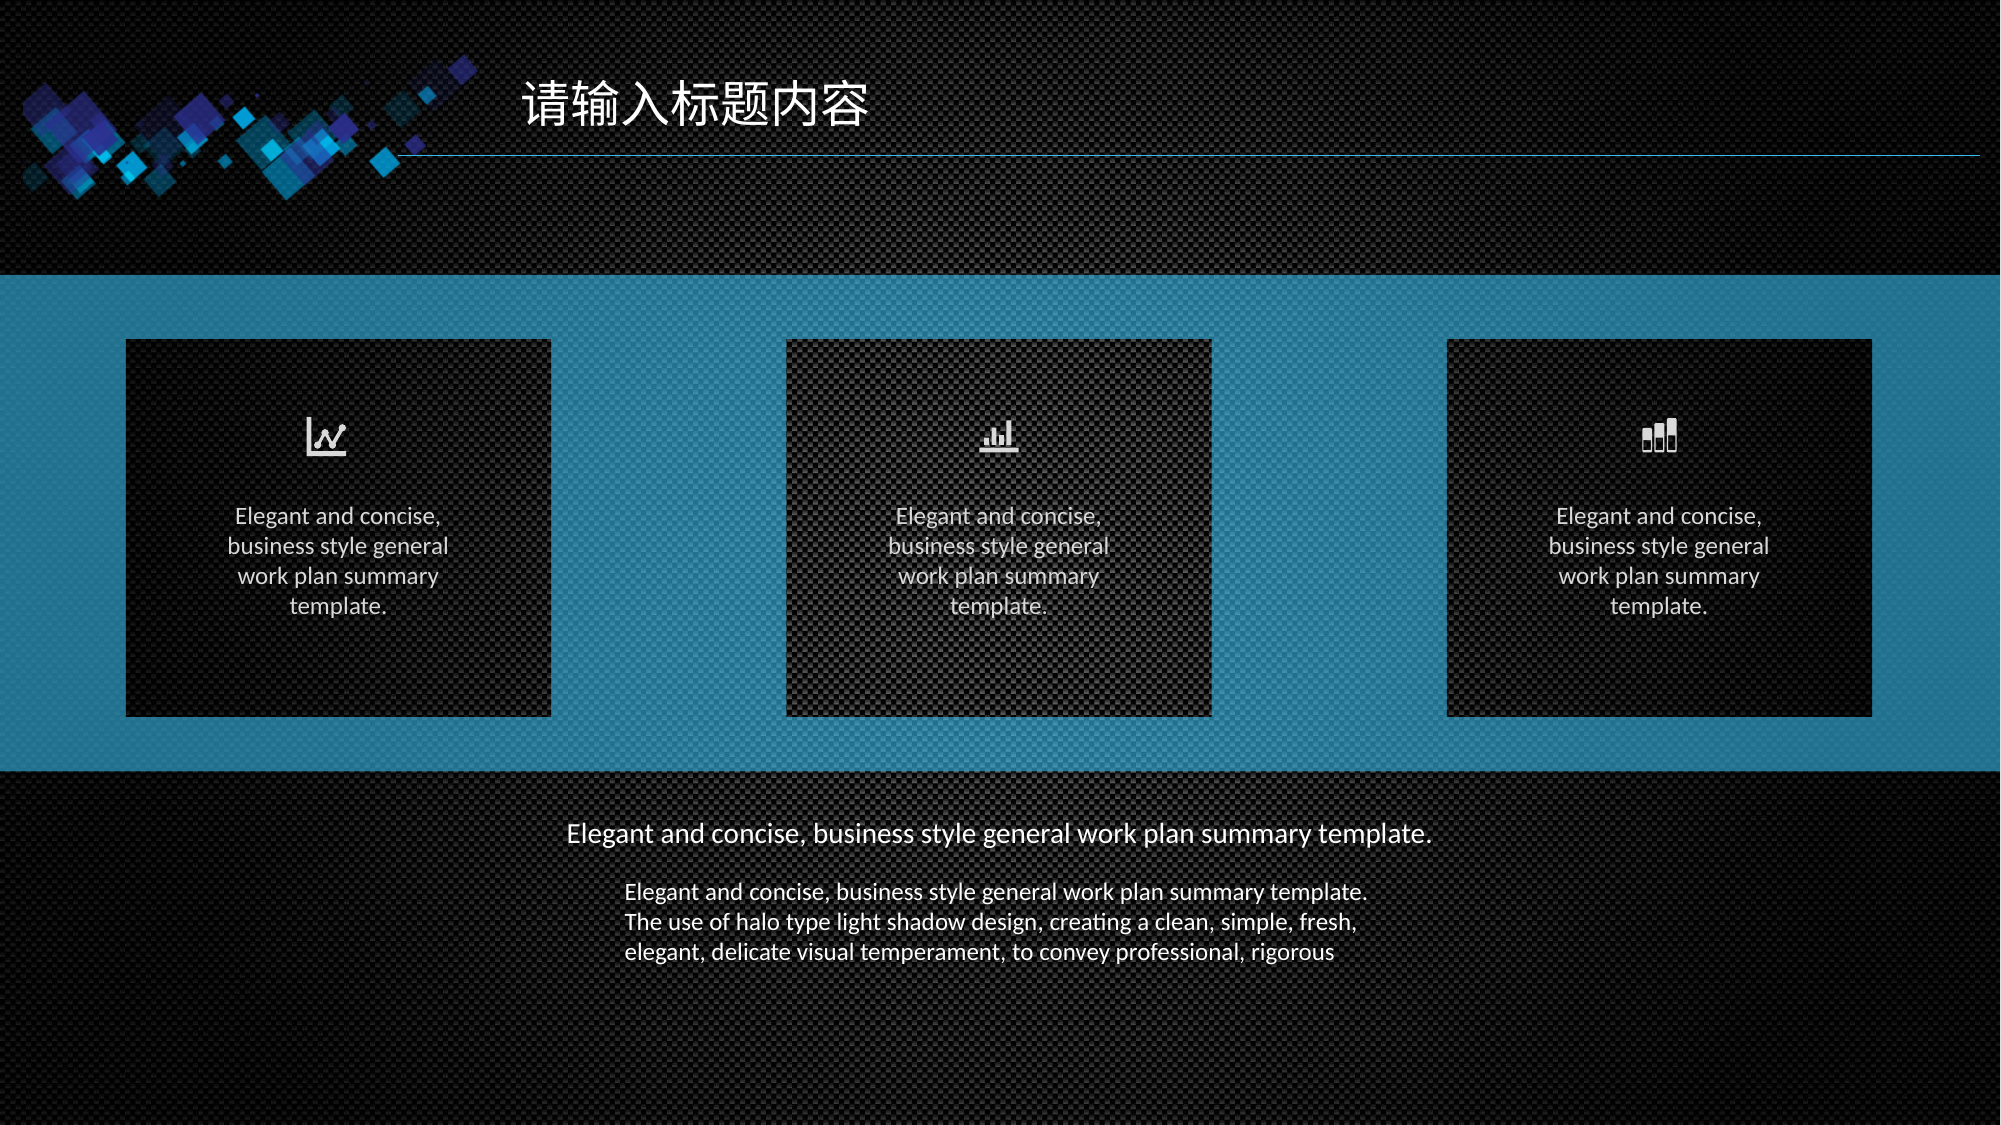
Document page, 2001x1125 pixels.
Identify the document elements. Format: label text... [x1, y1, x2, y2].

text_box [984, 437, 990, 445]
text_box [1006, 420, 1012, 445]
text_box Elegant and concise, business style general work plan summary template. [1529, 492, 1790, 627]
text_box [785, 338, 1213, 717]
text_box [306, 416, 347, 457]
picture [0, 0, 2001, 1125]
text_box Elegant and concise, business style general work plan summary template. [208, 492, 469, 627]
text_box [1446, 338, 1873, 717]
text_box [1654, 423, 1665, 453]
text_box [999, 435, 1004, 445]
text_box [1666, 418, 1677, 453]
text_box [0, 274, 2000, 772]
text_box Elegant and concise, business style general work plan summary template. [528, 807, 1472, 857]
text_box [979, 447, 1019, 453]
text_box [23, 48, 1981, 209]
text_box [1642, 427, 1653, 453]
text_box [991, 427, 997, 445]
text_box Elegant and concise, business style general work plan summary template. The use of halo type light shadow design, creating a clean, simple, fresh, elegant, delicate visual temperament, to convey professional, rigorous [609, 867, 1390, 973]
text_box [125, 338, 552, 717]
text_box Elegant and concise, business style general work plan summary template. [869, 492, 1129, 627]
